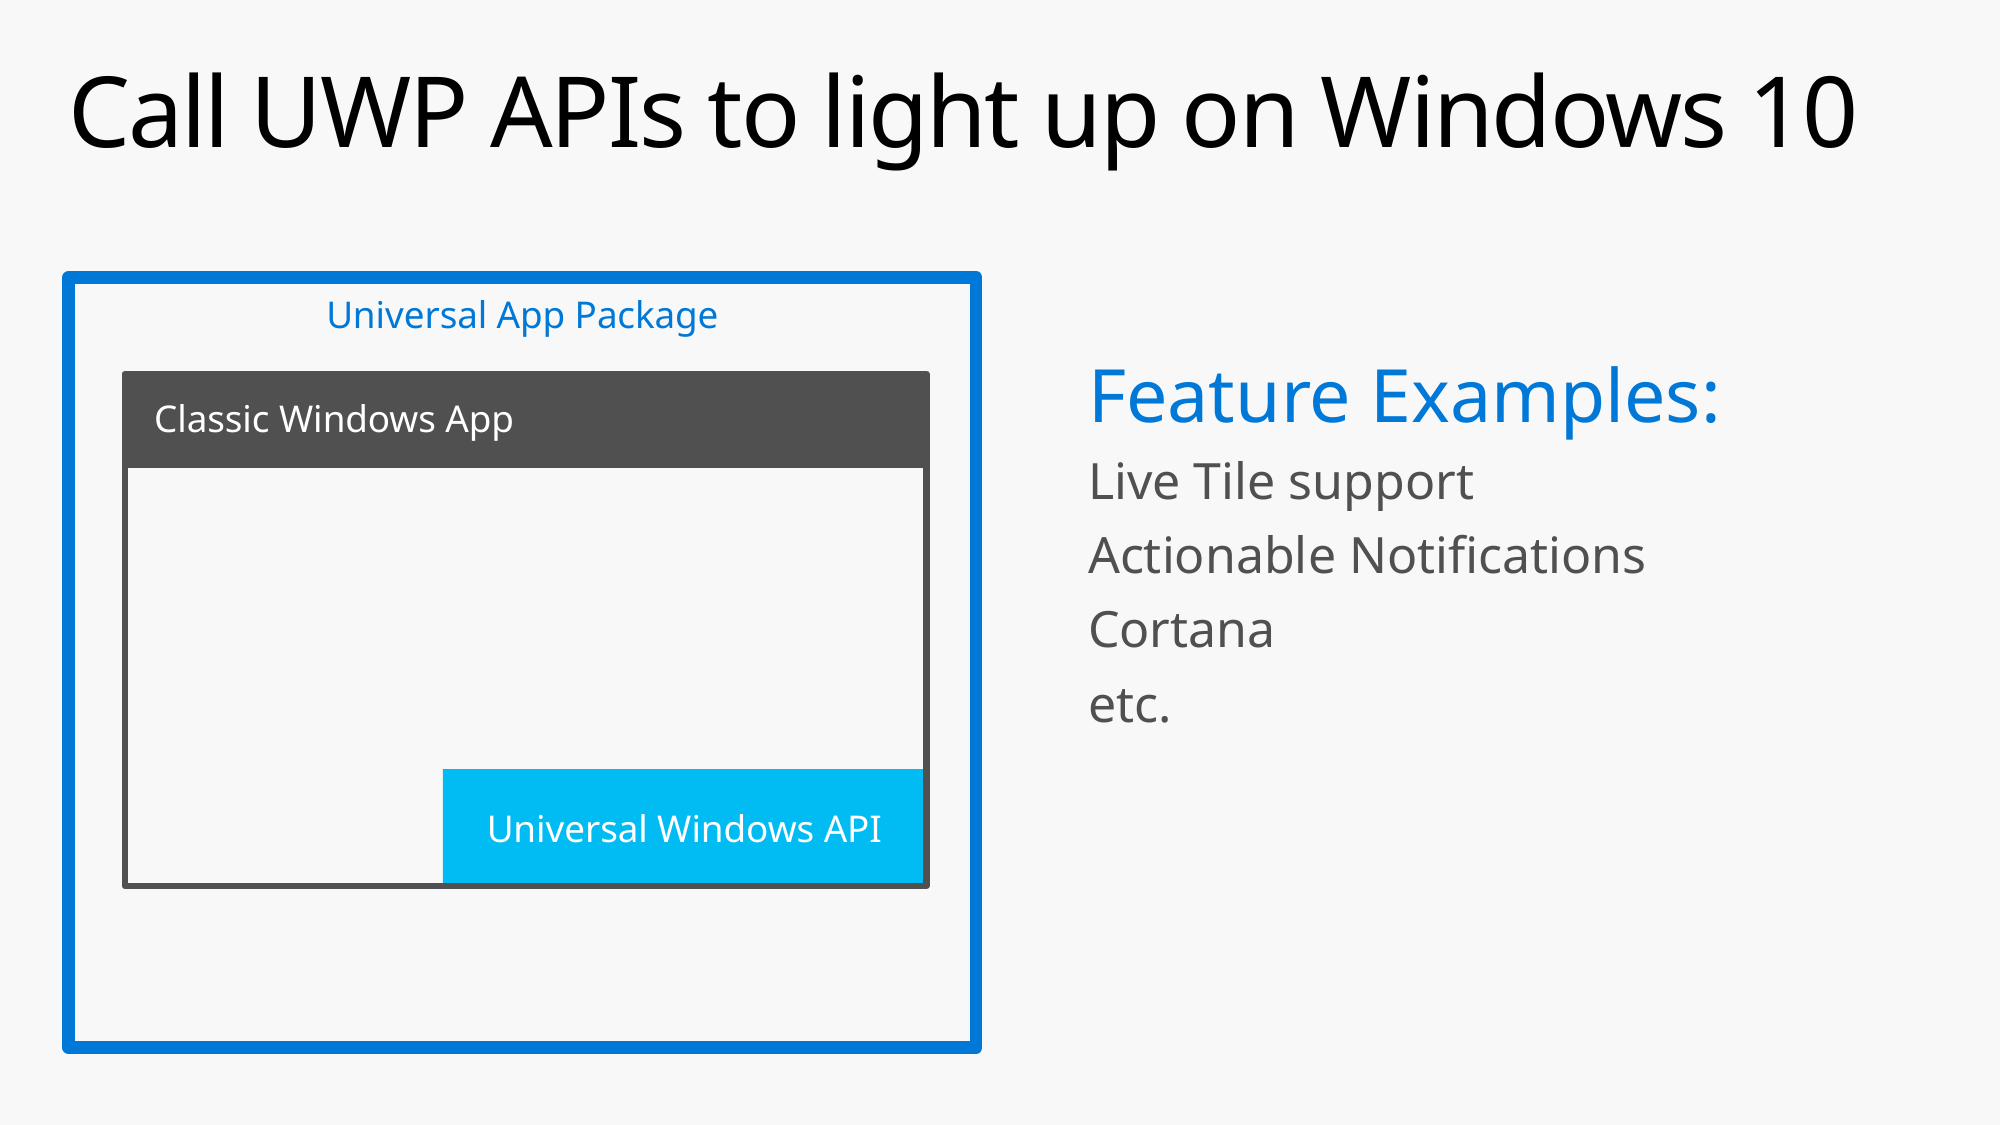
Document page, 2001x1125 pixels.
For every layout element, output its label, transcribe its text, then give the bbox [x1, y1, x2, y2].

text_box Universal App Package [68, 276, 977, 1049]
title Call UWP APIs to light up on Windows 10 [44, 47, 1957, 196]
text_box Feature Examples: Live Tile support Actionable Notifications Cortana etc. [1073, 341, 1897, 741]
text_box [124, 373, 927, 887]
